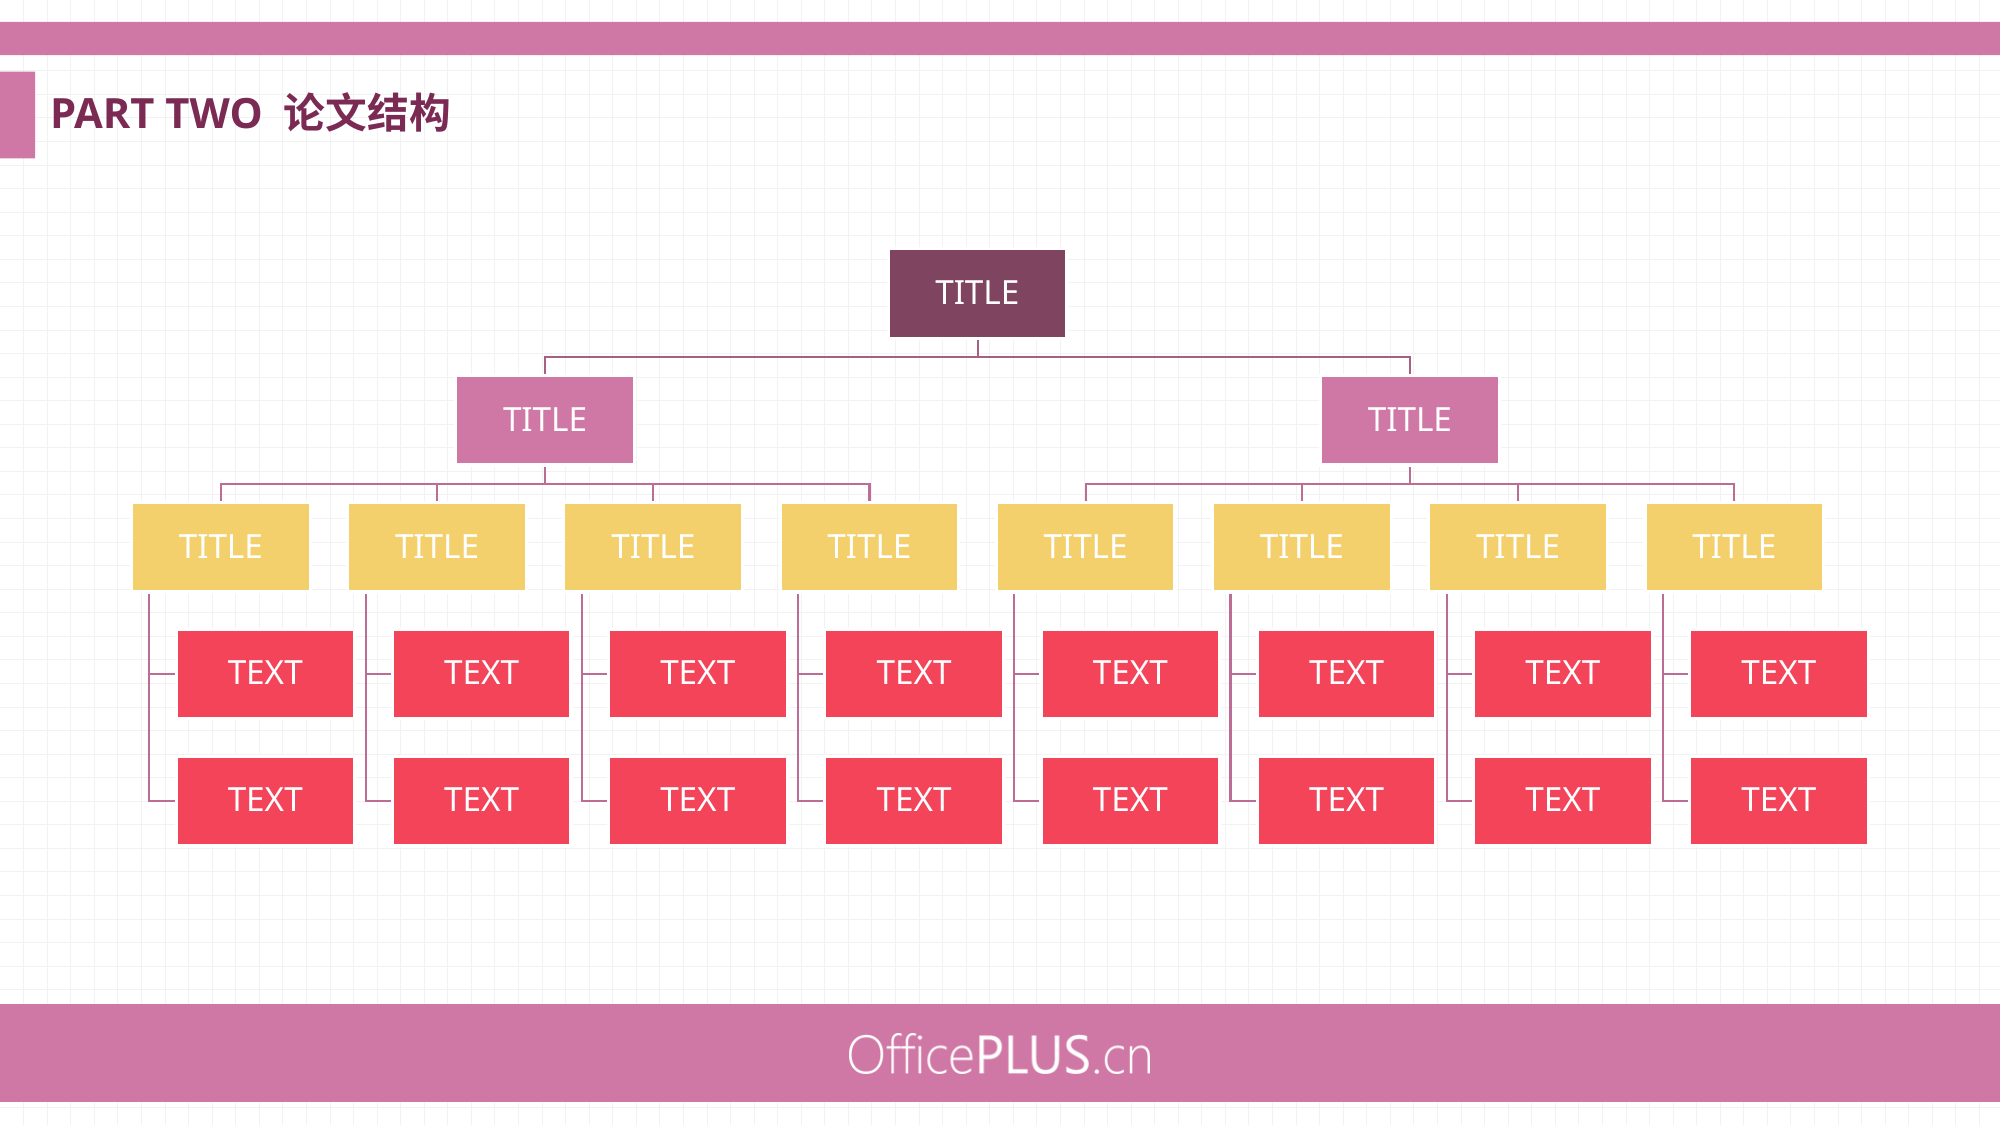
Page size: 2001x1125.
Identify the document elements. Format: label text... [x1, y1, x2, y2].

picture [849, 1033, 1150, 1074]
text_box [131, 214, 1869, 880]
list PART TWO 论文结构 [34, 70, 835, 159]
